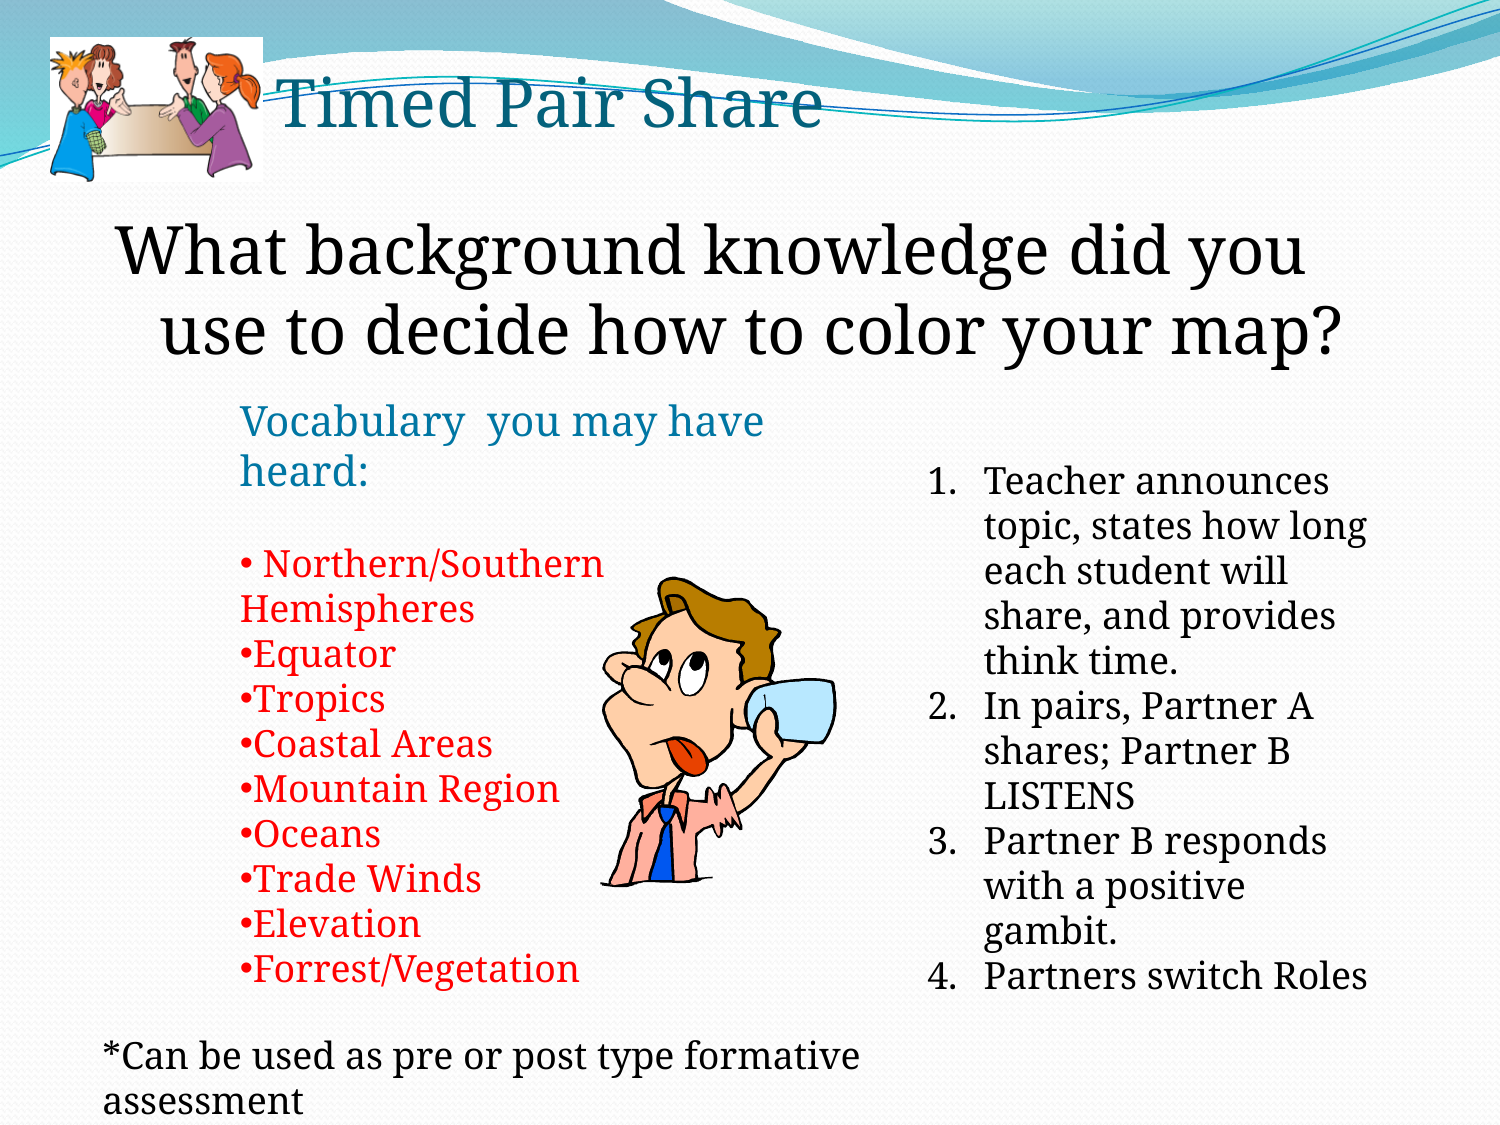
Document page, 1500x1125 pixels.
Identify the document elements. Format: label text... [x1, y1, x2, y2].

picture [599, 574, 838, 888]
text_box Teacher announces topic, states how long each student will share, and provides think time. In pairs, Partner A shares; Partner B LISTENS Partner B responds with a positive gambit. Partners switch Roles [912, 449, 1400, 1050]
title Timed Pair Share [275, 50, 889, 142]
list What background knowledge did you use to decide how to color your map? [99, 200, 1425, 438]
text_box Vocabulary you may have heard: Northern/Southern Hemispheres Equator Tropics Coastal Areas Mountain Region Oceans Trade Winds Elevation Forrest/Vegetation [225, 387, 875, 1024]
text_box *Can be used as pre or post type formative assessment [87, 1024, 1063, 1125]
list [49, 37, 263, 183]
